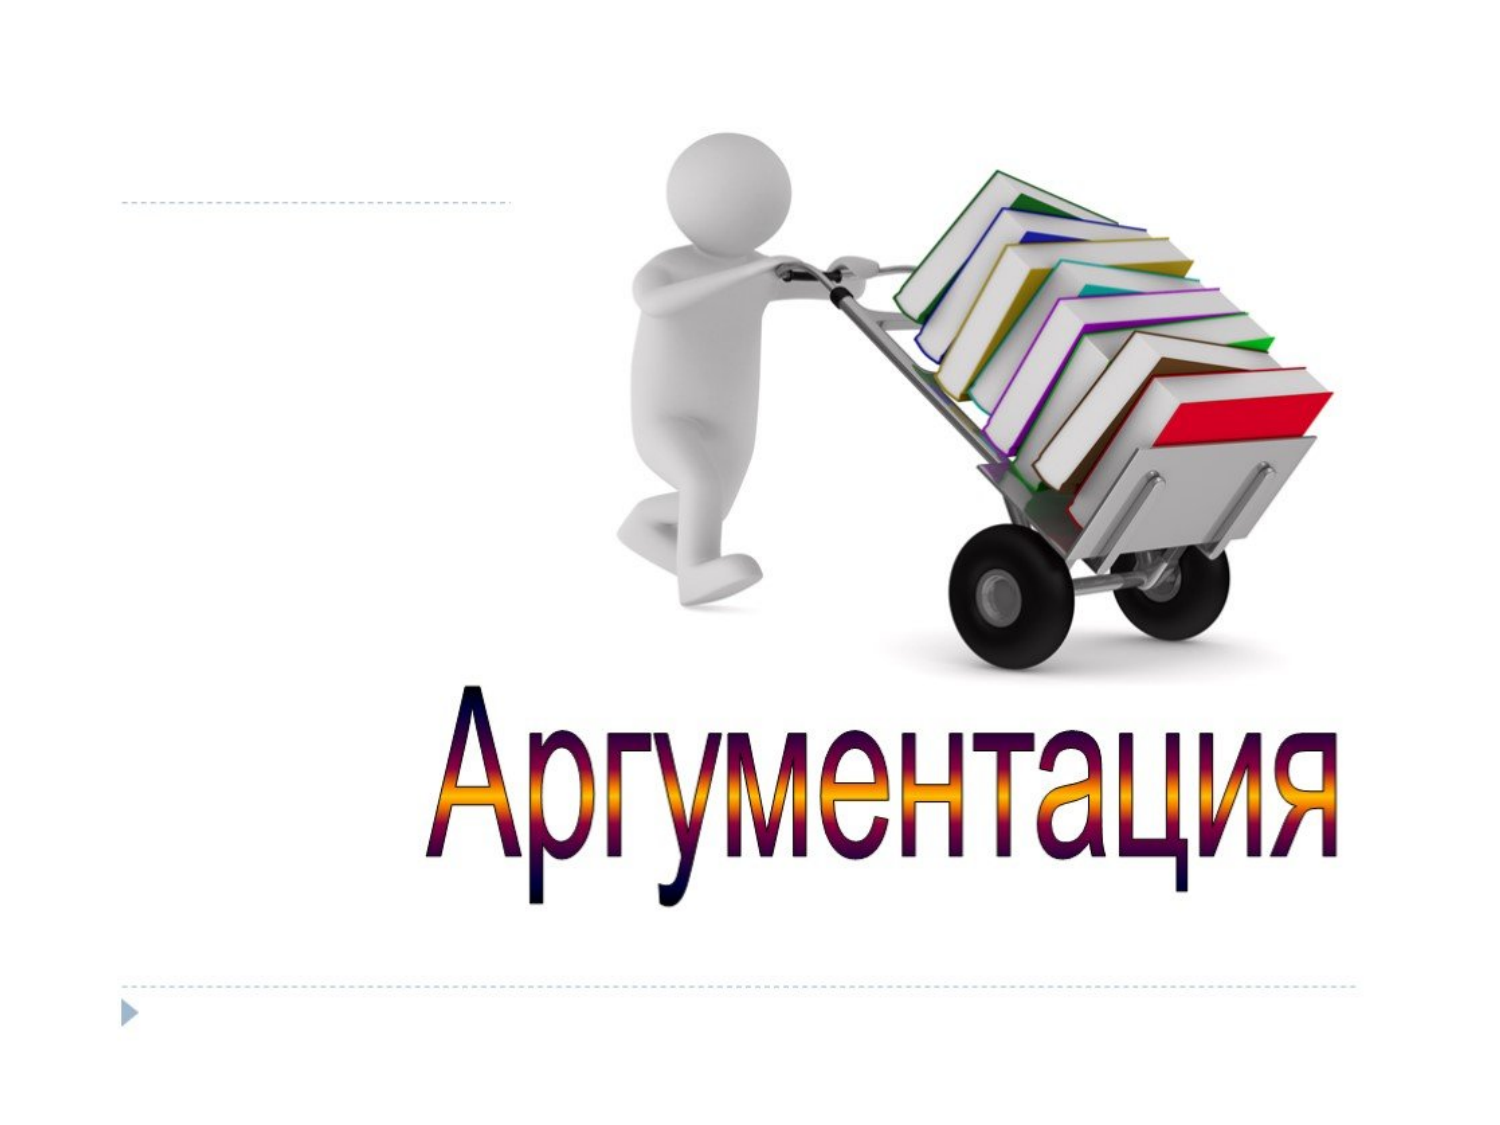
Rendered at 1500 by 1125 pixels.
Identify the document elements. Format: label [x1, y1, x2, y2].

picture [52, 30, 1429, 1063]
